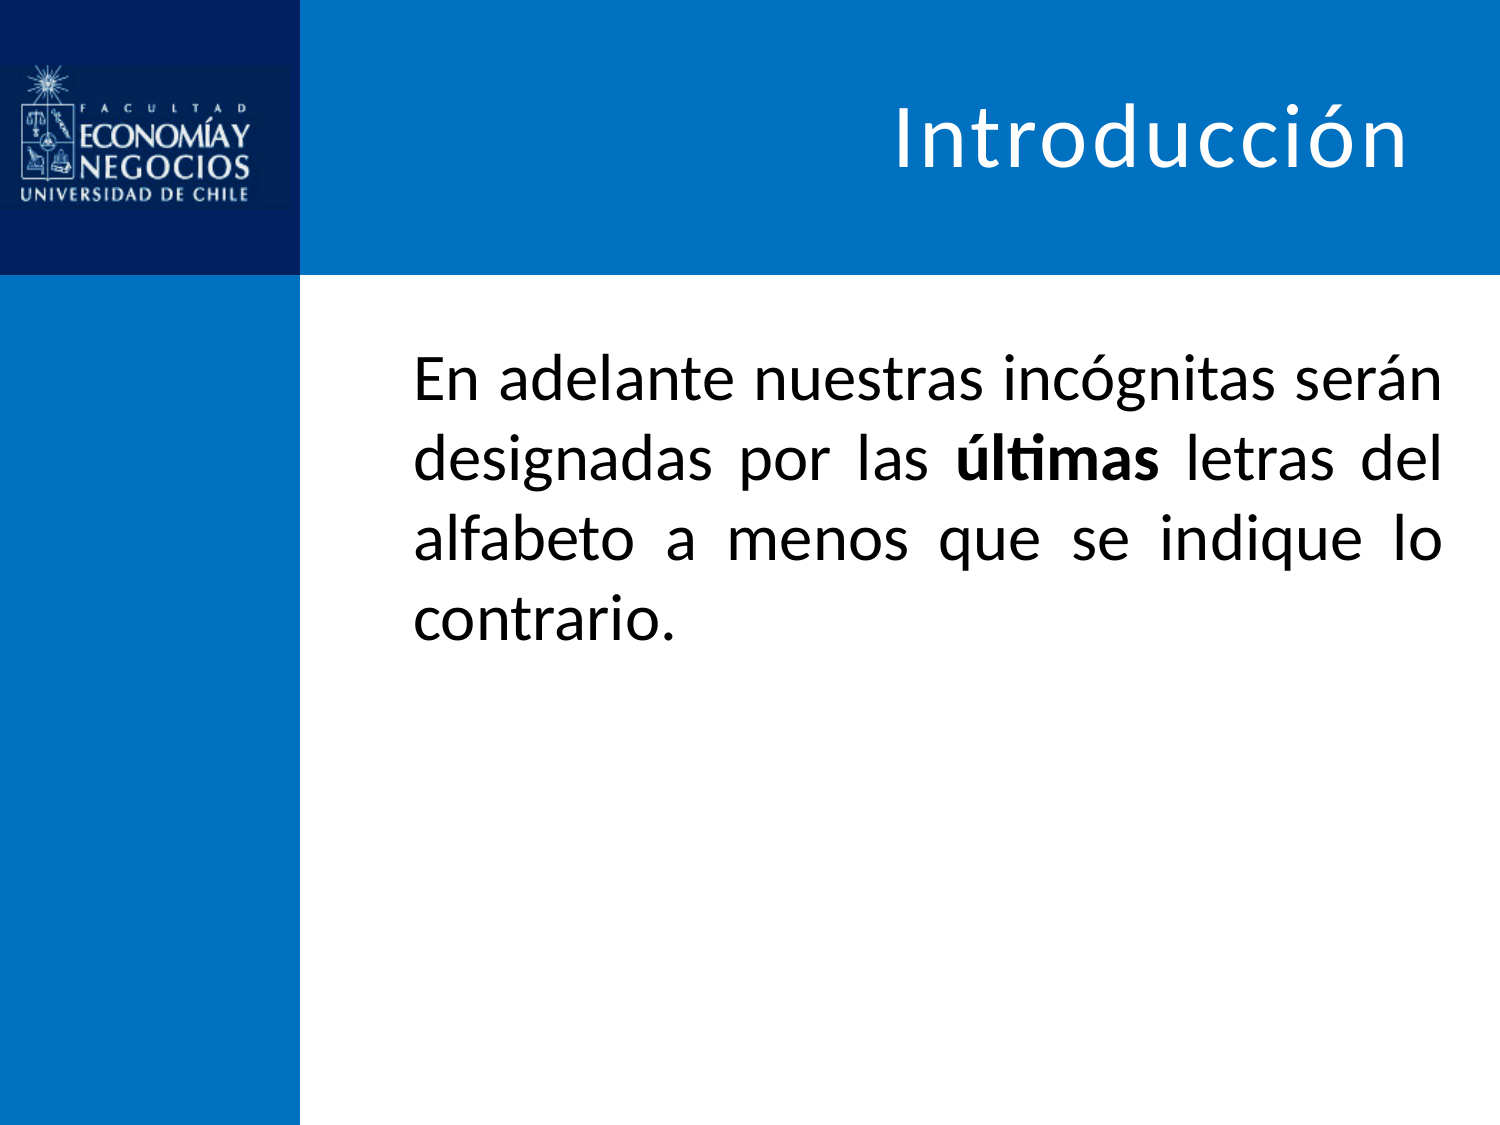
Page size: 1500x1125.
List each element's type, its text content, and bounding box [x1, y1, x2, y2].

title Introducción [399, 37, 1425, 225]
picture [0, 64, 290, 211]
text_box En adelante nuestras incógnitas serán designadas por las últimas letras del alfabeto a menos que se indique lo contrario. [398, 326, 1459, 661]
